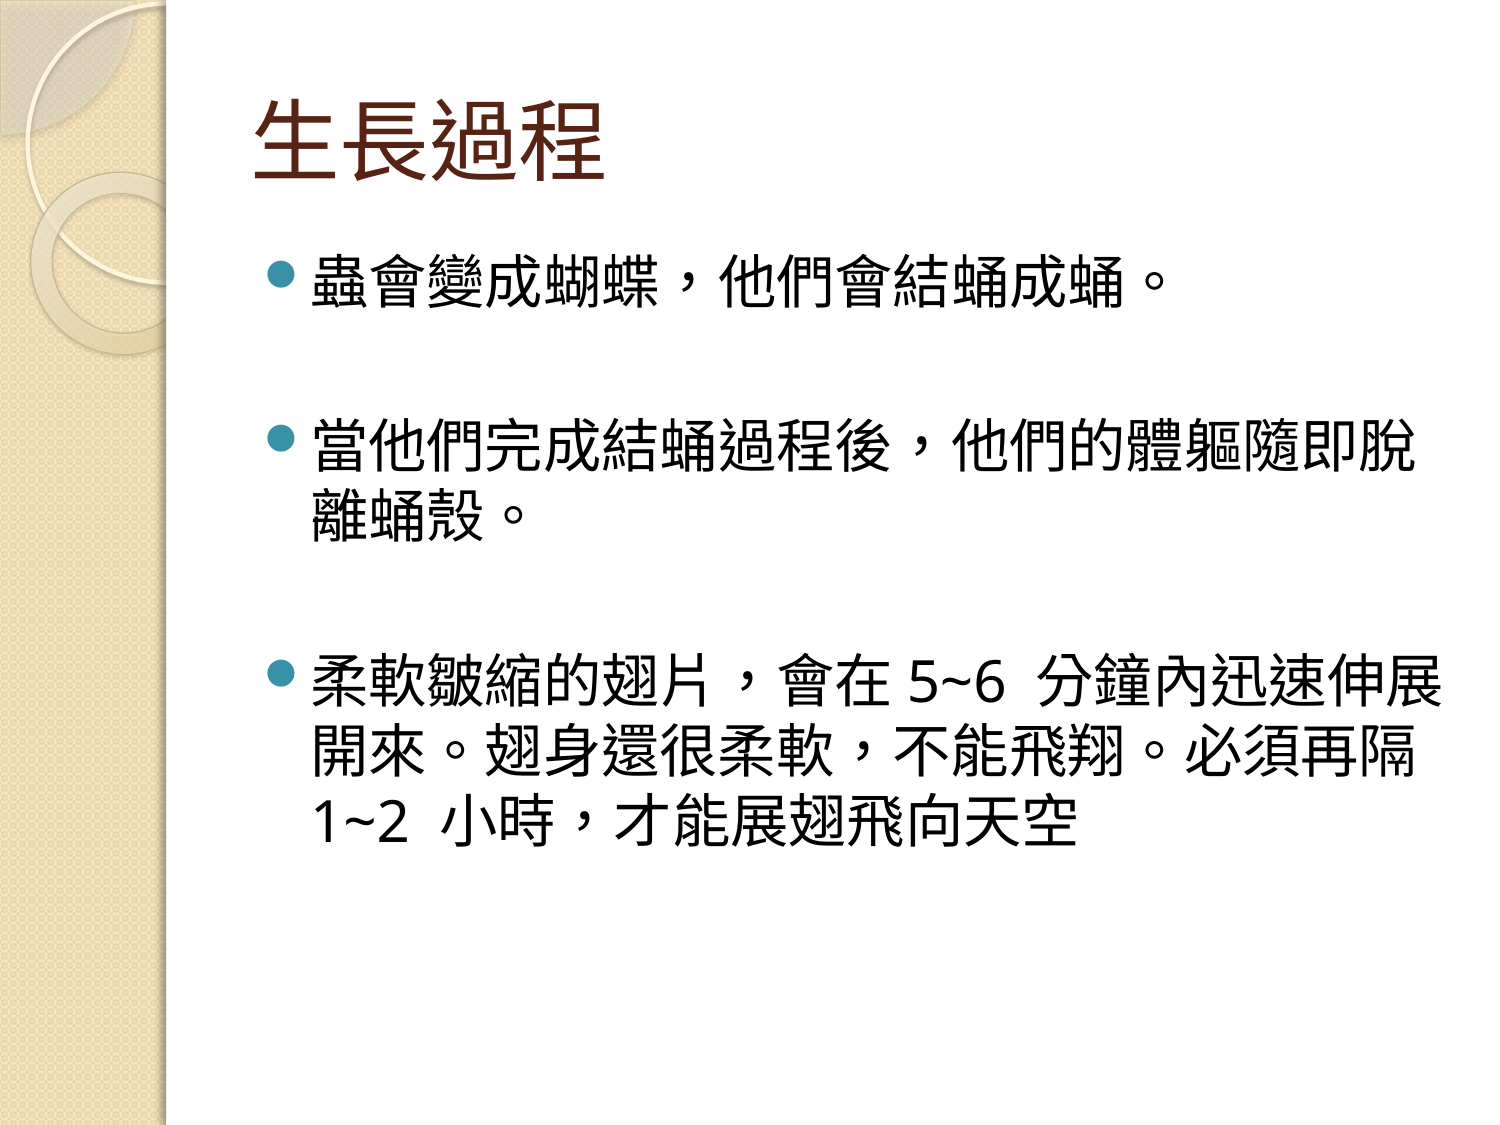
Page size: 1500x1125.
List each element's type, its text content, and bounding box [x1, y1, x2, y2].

title 生長過程 [235, 45, 1466, 233]
list 蟲會變成蝴蝶，他們會結蛹成蛹。 當他們完成結蛹過程後，他們的體軀隨即脫離蛹殼。 柔軟皺縮的翅片，會在5~6 分鐘內迅速伸展開來。翅身還很柔軟，不能飛翔。必須再隔1~2 小時，才能展翅飛向天空 [235, 237, 1466, 1025]
